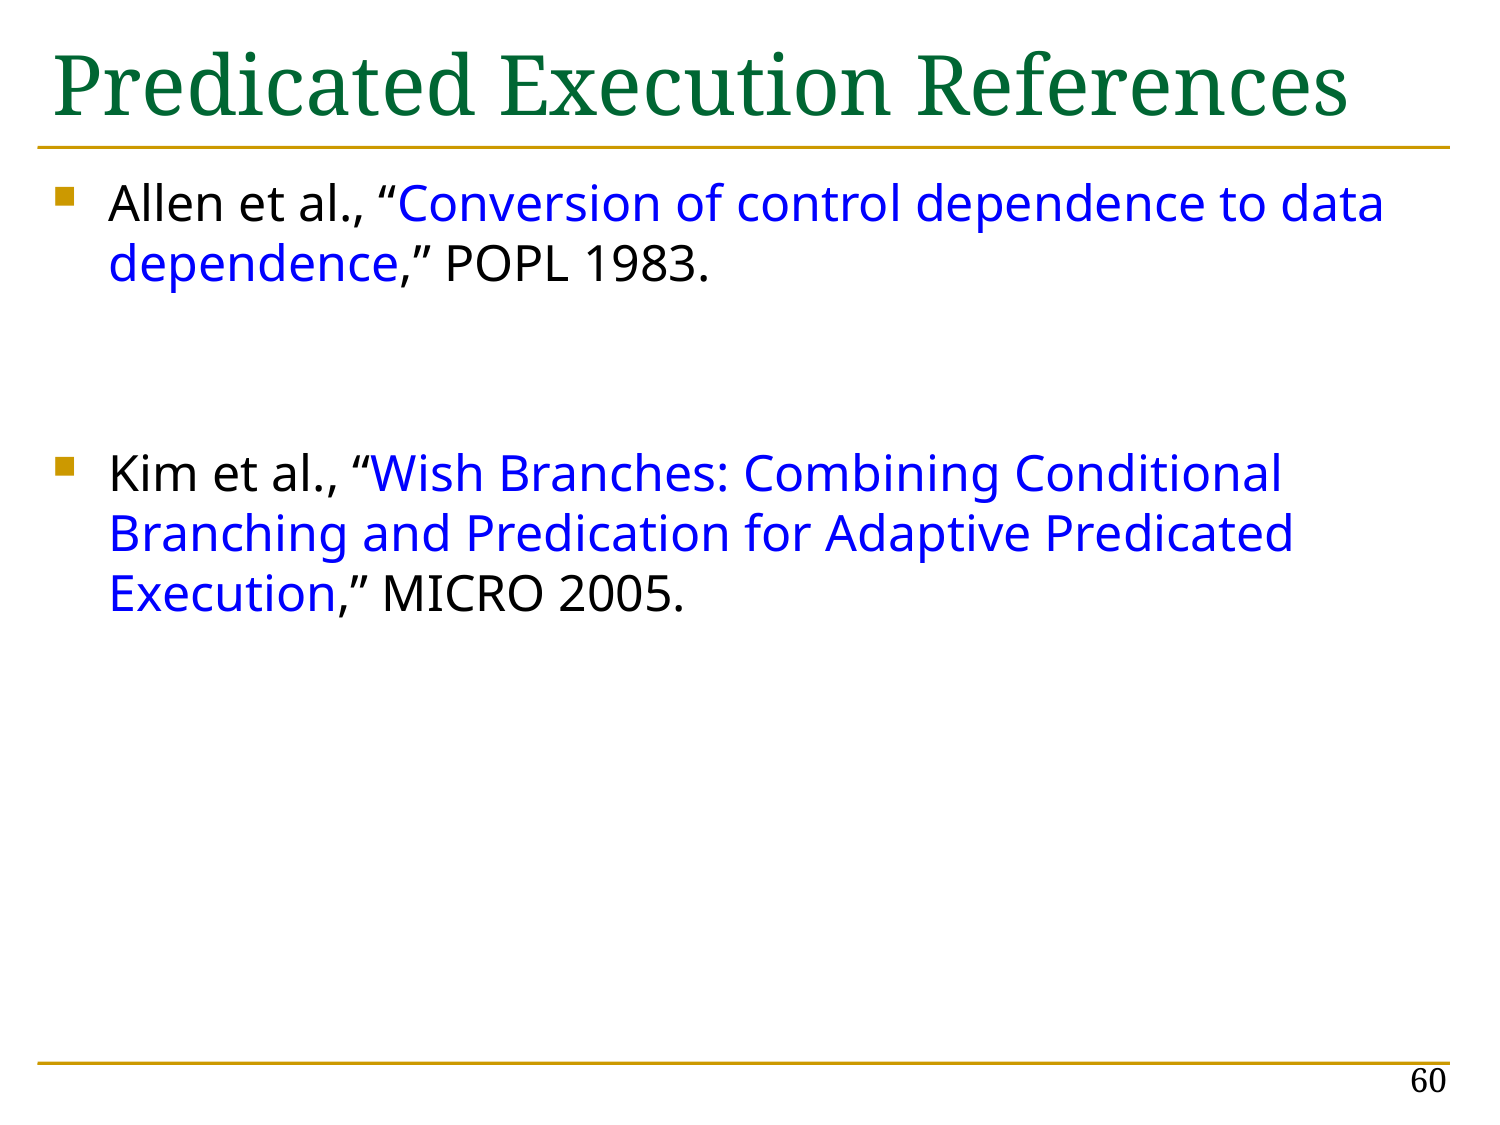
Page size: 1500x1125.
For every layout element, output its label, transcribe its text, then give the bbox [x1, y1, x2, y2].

title Predicated Execution References [37, 24, 1450, 163]
slide_number 60 [1111, 1036, 1462, 1112]
list Allen et al., “Conversion of control dependence to data dependence,” POPL 1983. Kim et al., “Wish Branches: Combining Conditional Branching and Predication for Adaptive Predicated Execution,” MICRO 2005. [37, 163, 1450, 1016]
